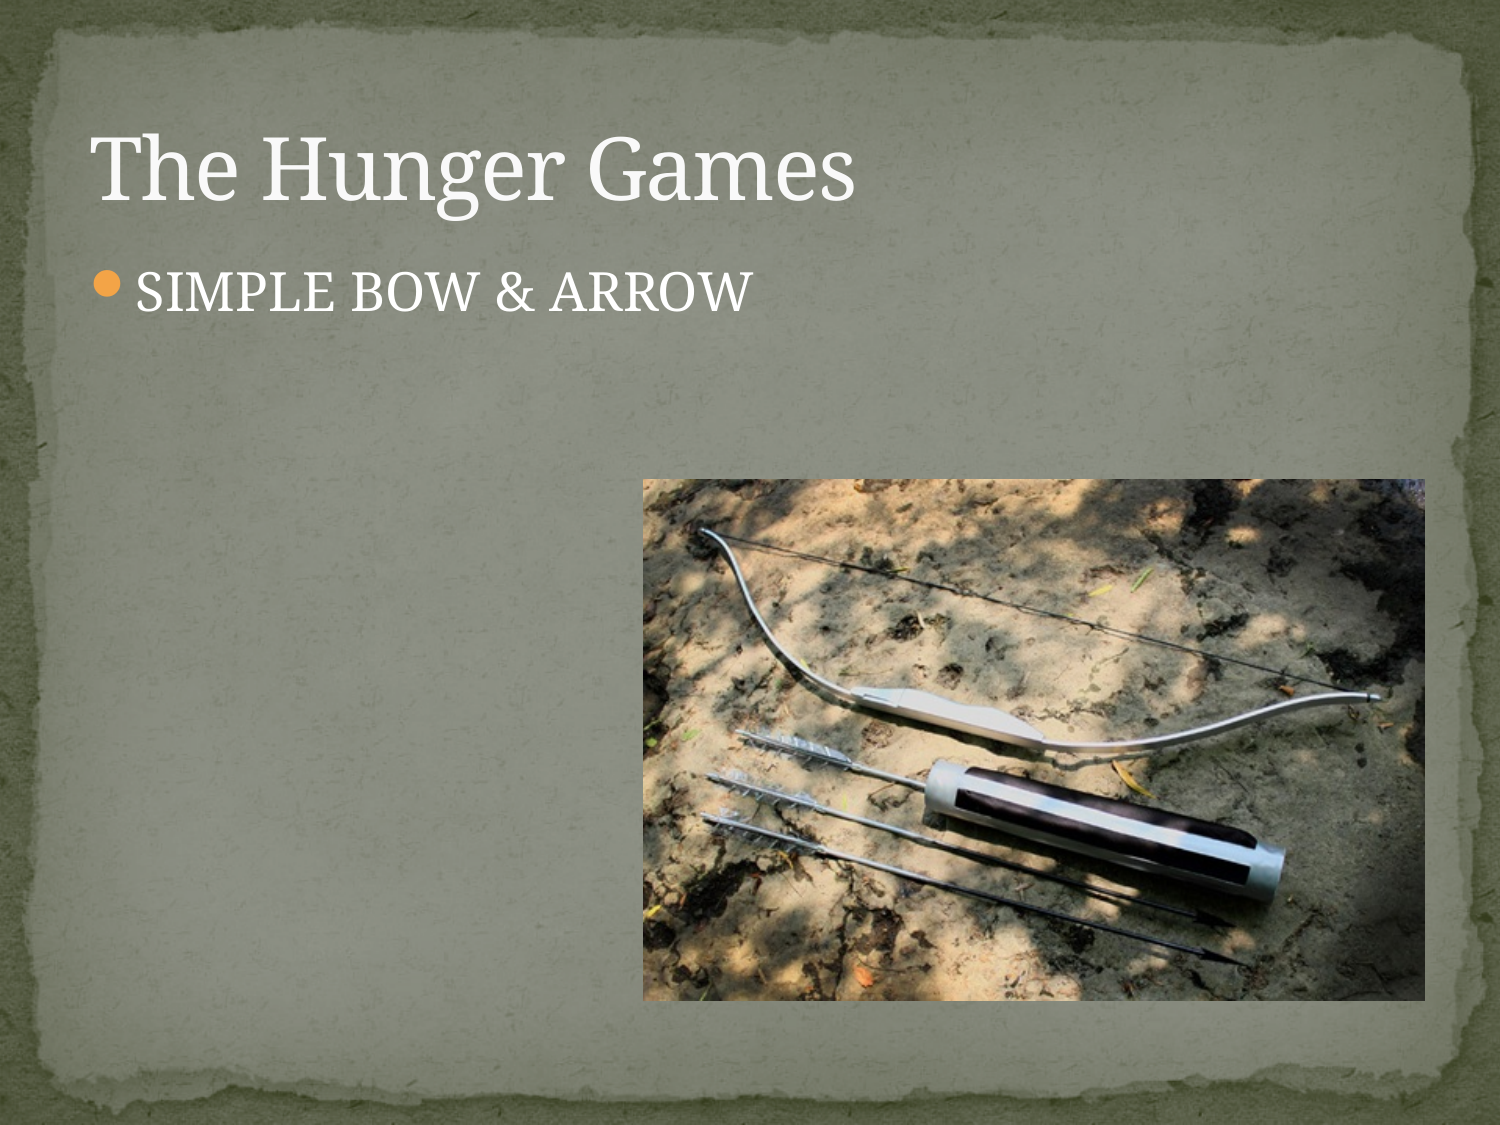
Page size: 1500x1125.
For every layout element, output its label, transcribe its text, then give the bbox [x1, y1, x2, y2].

picture [643, 479, 1425, 1001]
title The Hunger Games [74, 24, 1425, 225]
list SIMPLE BOW & ARROW [75, 249, 1425, 1000]
